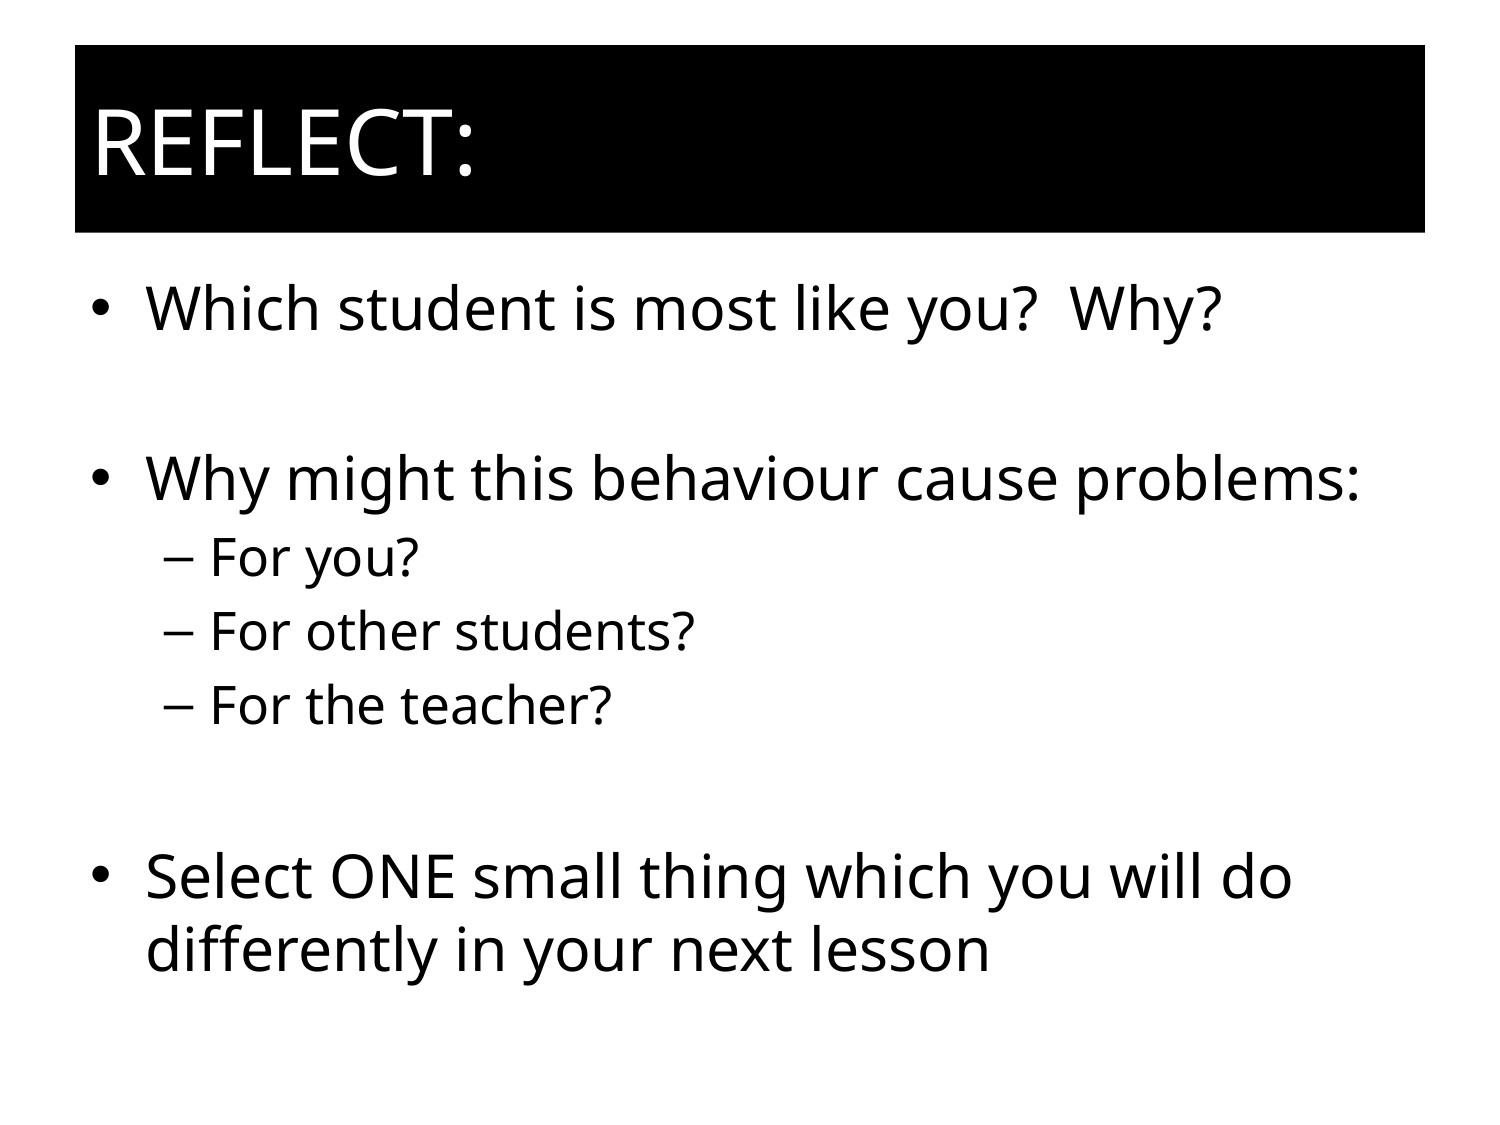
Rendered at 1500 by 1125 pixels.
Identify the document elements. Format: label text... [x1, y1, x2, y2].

title REFLECT: [75, 45, 1425, 233]
list Which student is most like you? Why? Why might this behaviour cause problems: For you? For other students? For the teacher? Select ONE small thing which you will do differently in your next lesson [75, 262, 1425, 1005]
